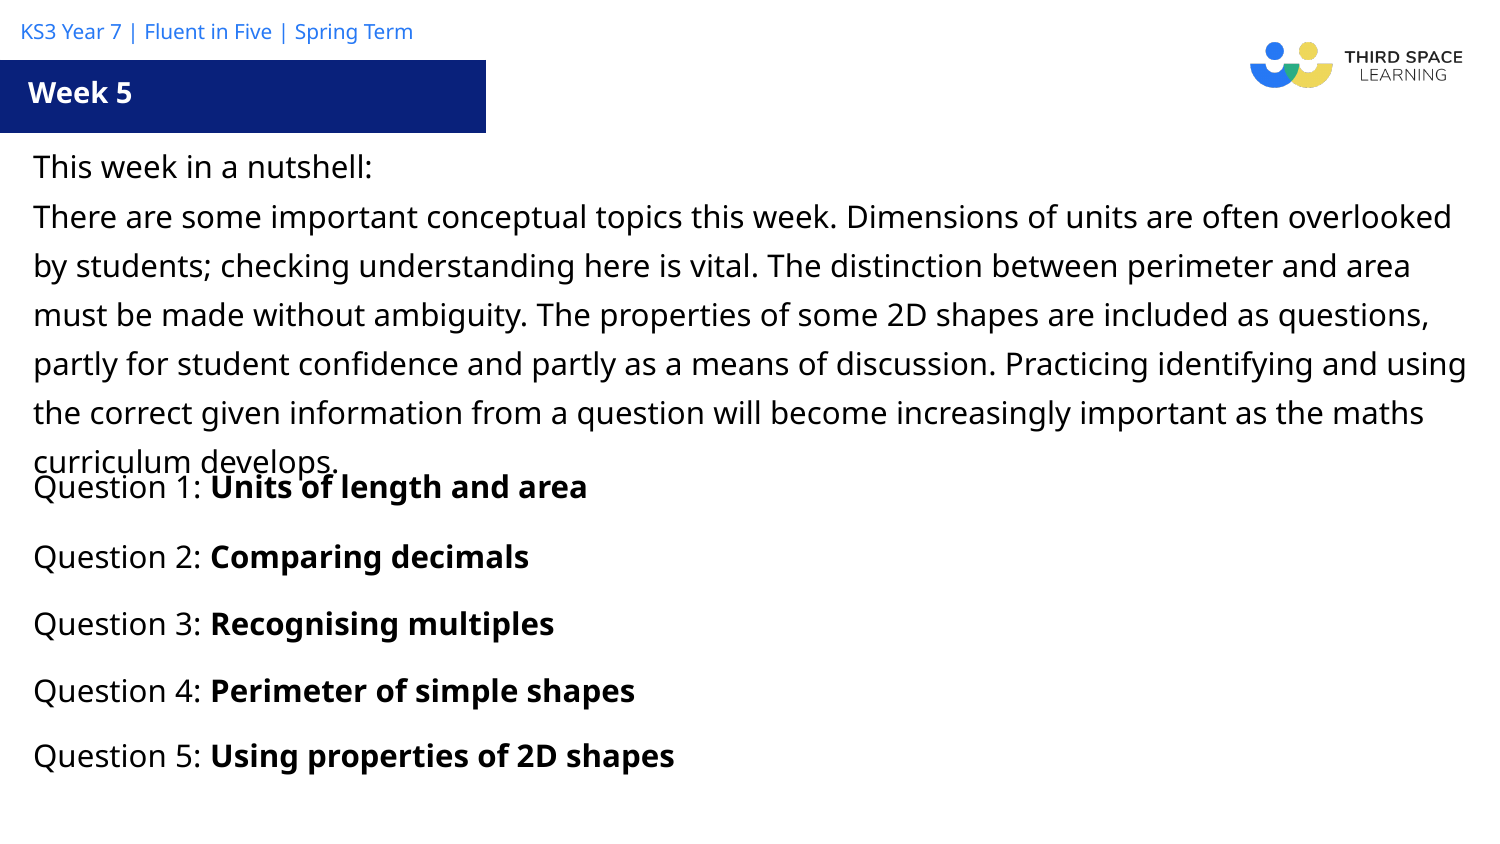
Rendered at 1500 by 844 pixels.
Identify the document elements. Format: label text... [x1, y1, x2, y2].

text_box Week 5 [13, 59, 383, 125]
table_cell Question 3: Recognising multiples [29, 581, 1484, 647]
table_cell Question 2: Comparing decimals [29, 511, 1484, 580]
picture [1250, 33, 1465, 99]
table_header This week in a nutshell: There are some important conceptual topics this week. Dimensions of units are often overlooked by students; checking understanding here is vital. The distinction between perimeter and area must be made without ambiguity. The properties of some 2D shapes are included as questions, partly for student confidence and partly as a means of discussion. Practicing identifying and using the correct given information from a question will become increasingly important as the maths curriculum develops. [29, 137, 1484, 443]
table_cell Question 4: Perimeter of simple shapes [29, 648, 1484, 714]
table_cell Question 5: Using properties of 2D shapes [29, 715, 1484, 779]
table_cell Question 1: Units of length and area [29, 444, 1484, 510]
